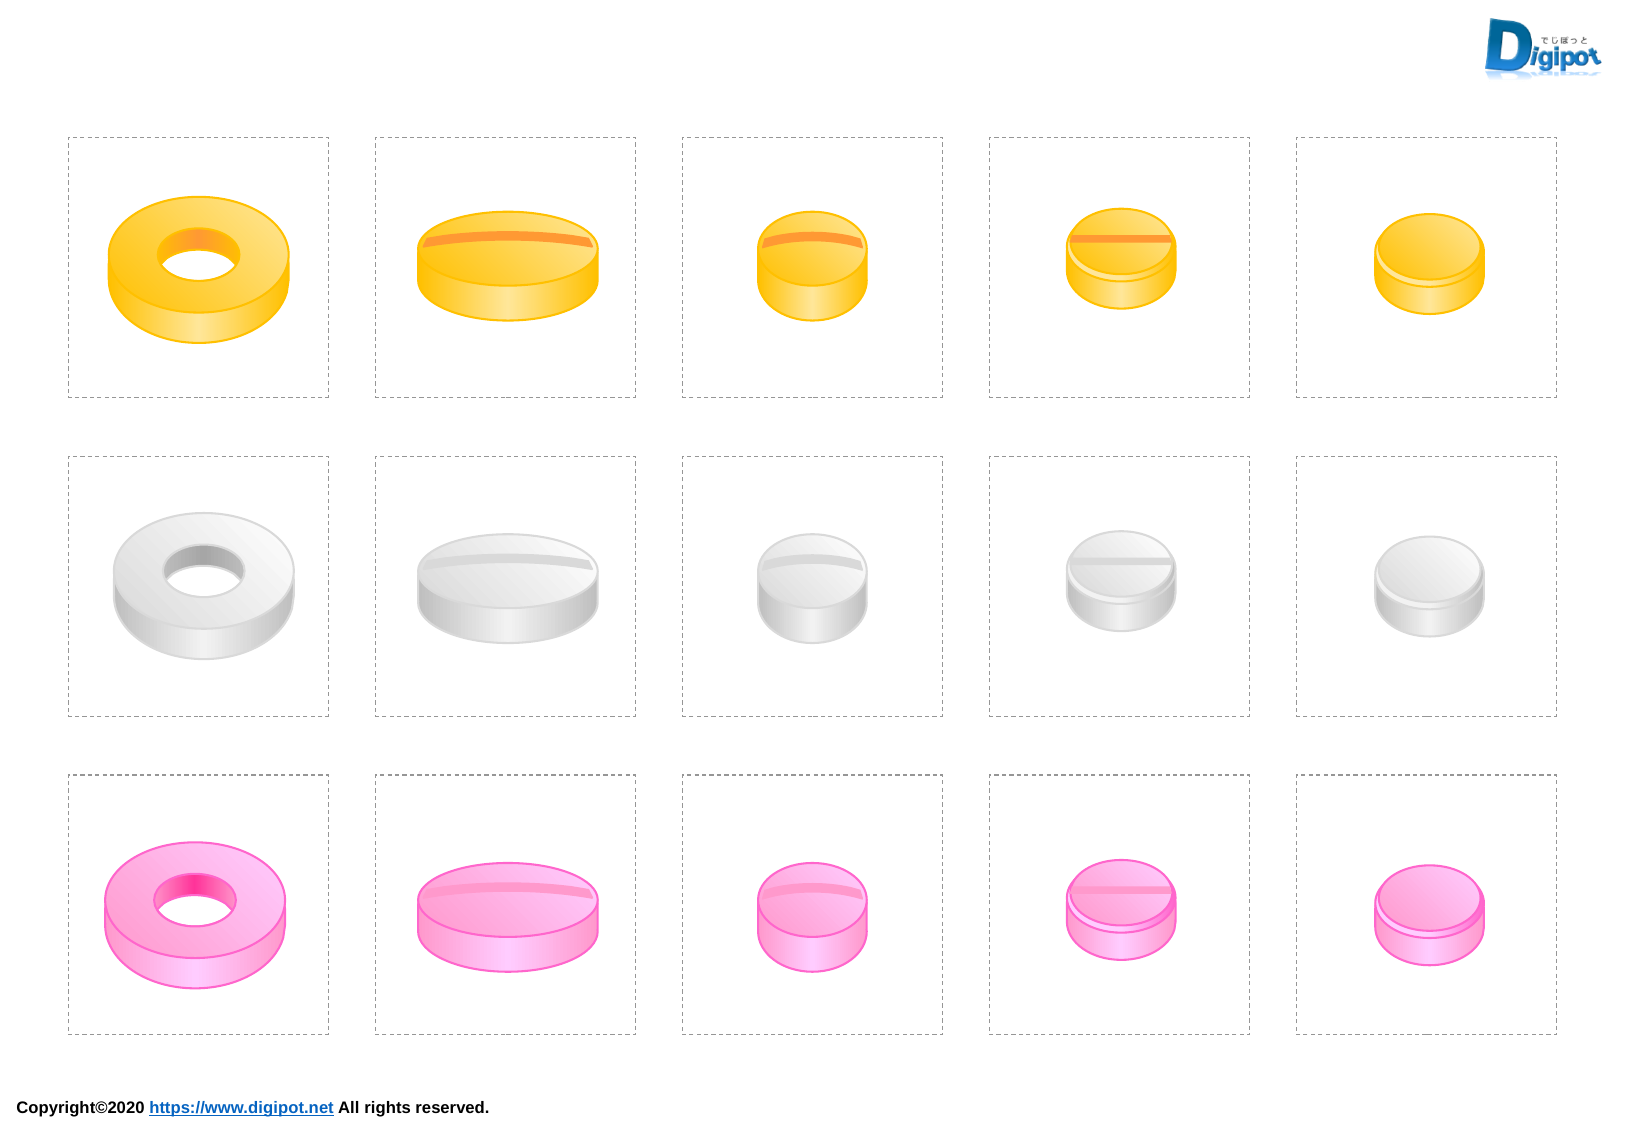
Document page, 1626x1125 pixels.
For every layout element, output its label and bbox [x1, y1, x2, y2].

text_box [1066, 859, 1176, 960]
text_box [108, 196, 289, 343]
text_box [758, 211, 867, 321]
text_box [1066, 208, 1176, 309]
text_box [113, 512, 294, 659]
text_box [1375, 865, 1484, 966]
text_box [1375, 213, 1484, 314]
text_box [418, 862, 598, 972]
text_box [758, 534, 867, 643]
text_box [1066, 531, 1176, 632]
picture [1485, 18, 1602, 82]
text_box [418, 534, 598, 643]
text_box [418, 211, 598, 321]
text_box [758, 862, 867, 972]
text_box [1375, 536, 1484, 637]
text_box [105, 842, 286, 989]
